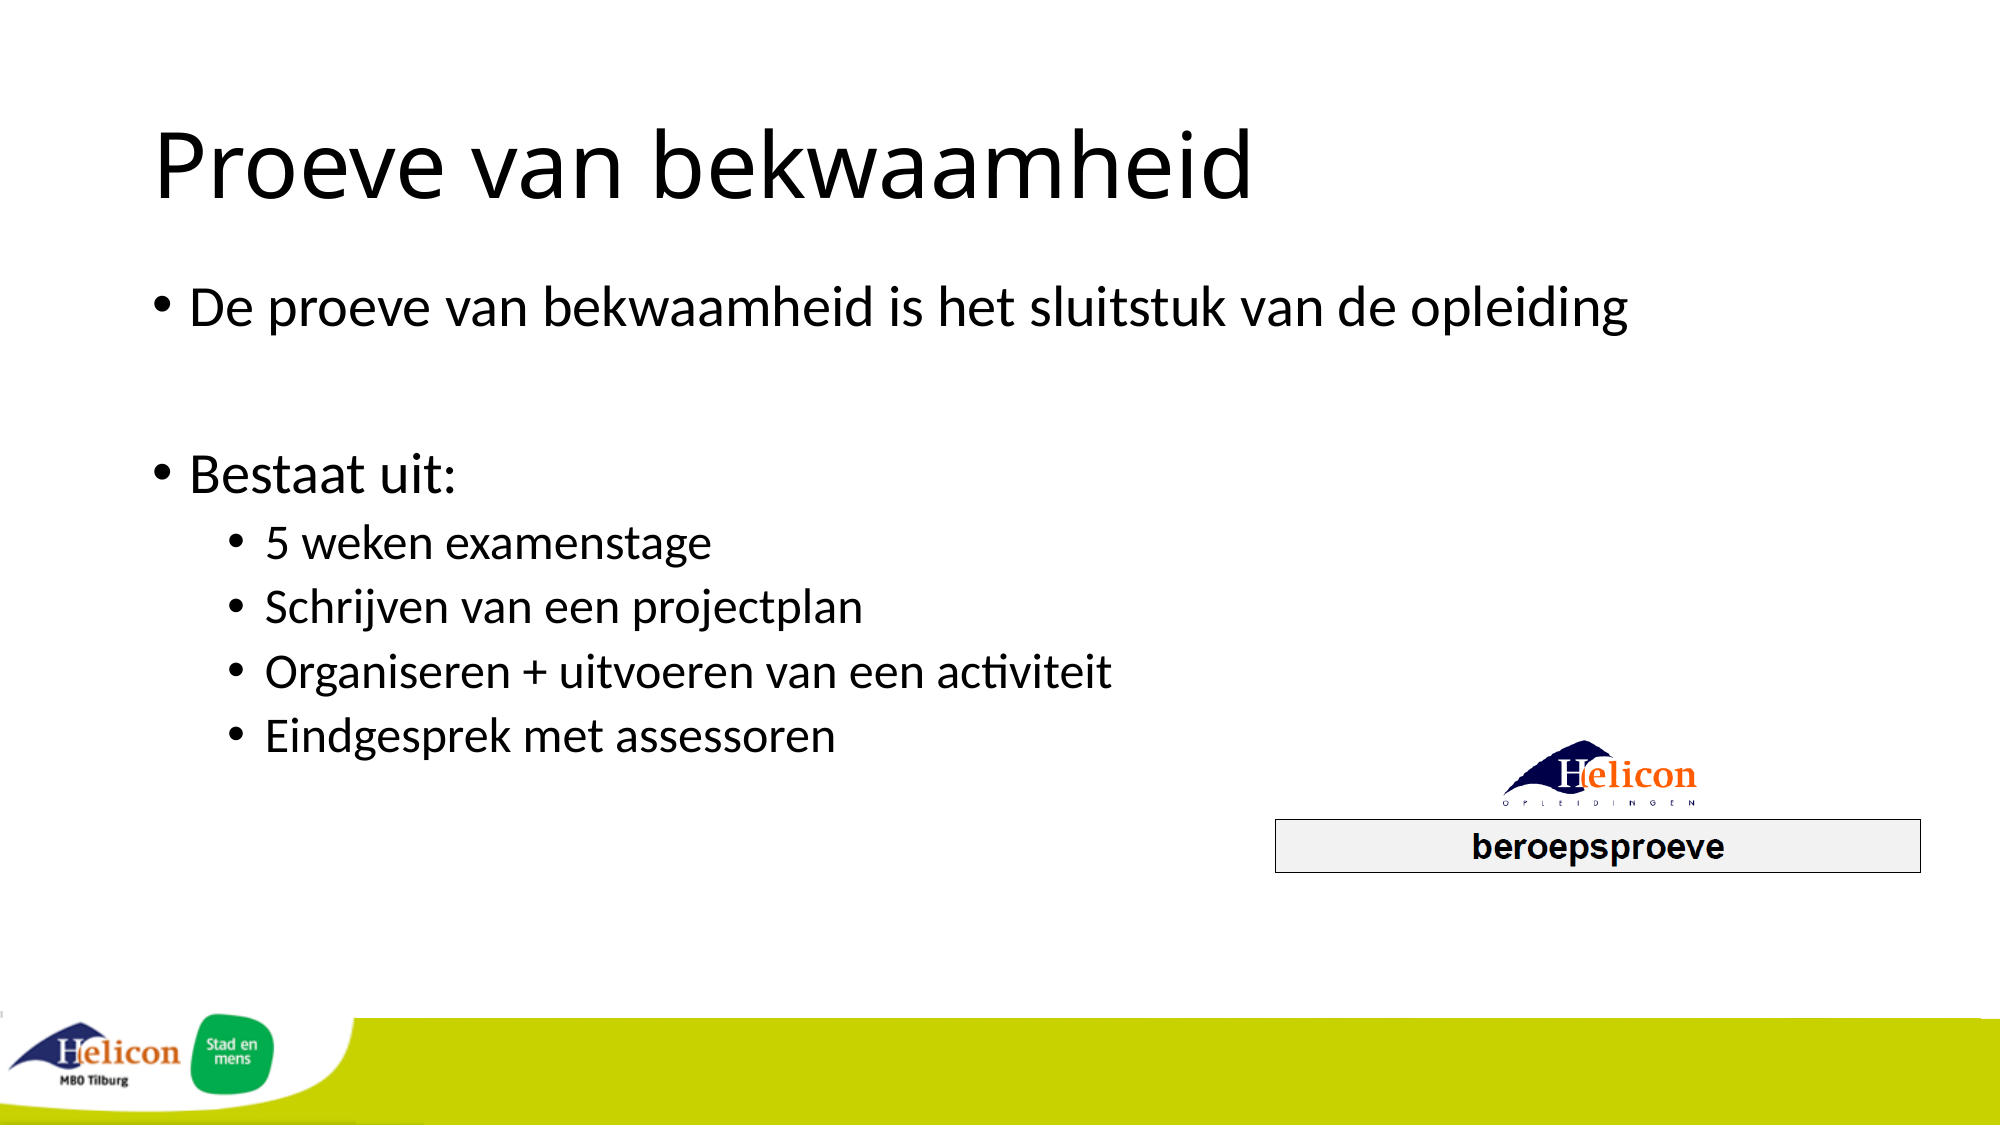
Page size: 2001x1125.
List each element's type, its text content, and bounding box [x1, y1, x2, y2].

list De proeve van bekwaamheid is het sluitstuk van de opleiding Bestaat uit: 5 weken examenstage Schrijven van een projectplan Organiseren + uitvoeren van een activiteit Eindgesprek met assessoren [137, 268, 1711, 876]
title Proeve van bekwaamheid [137, 59, 1863, 278]
picture [1270, 732, 1934, 876]
picture [0, 1011, 424, 1125]
